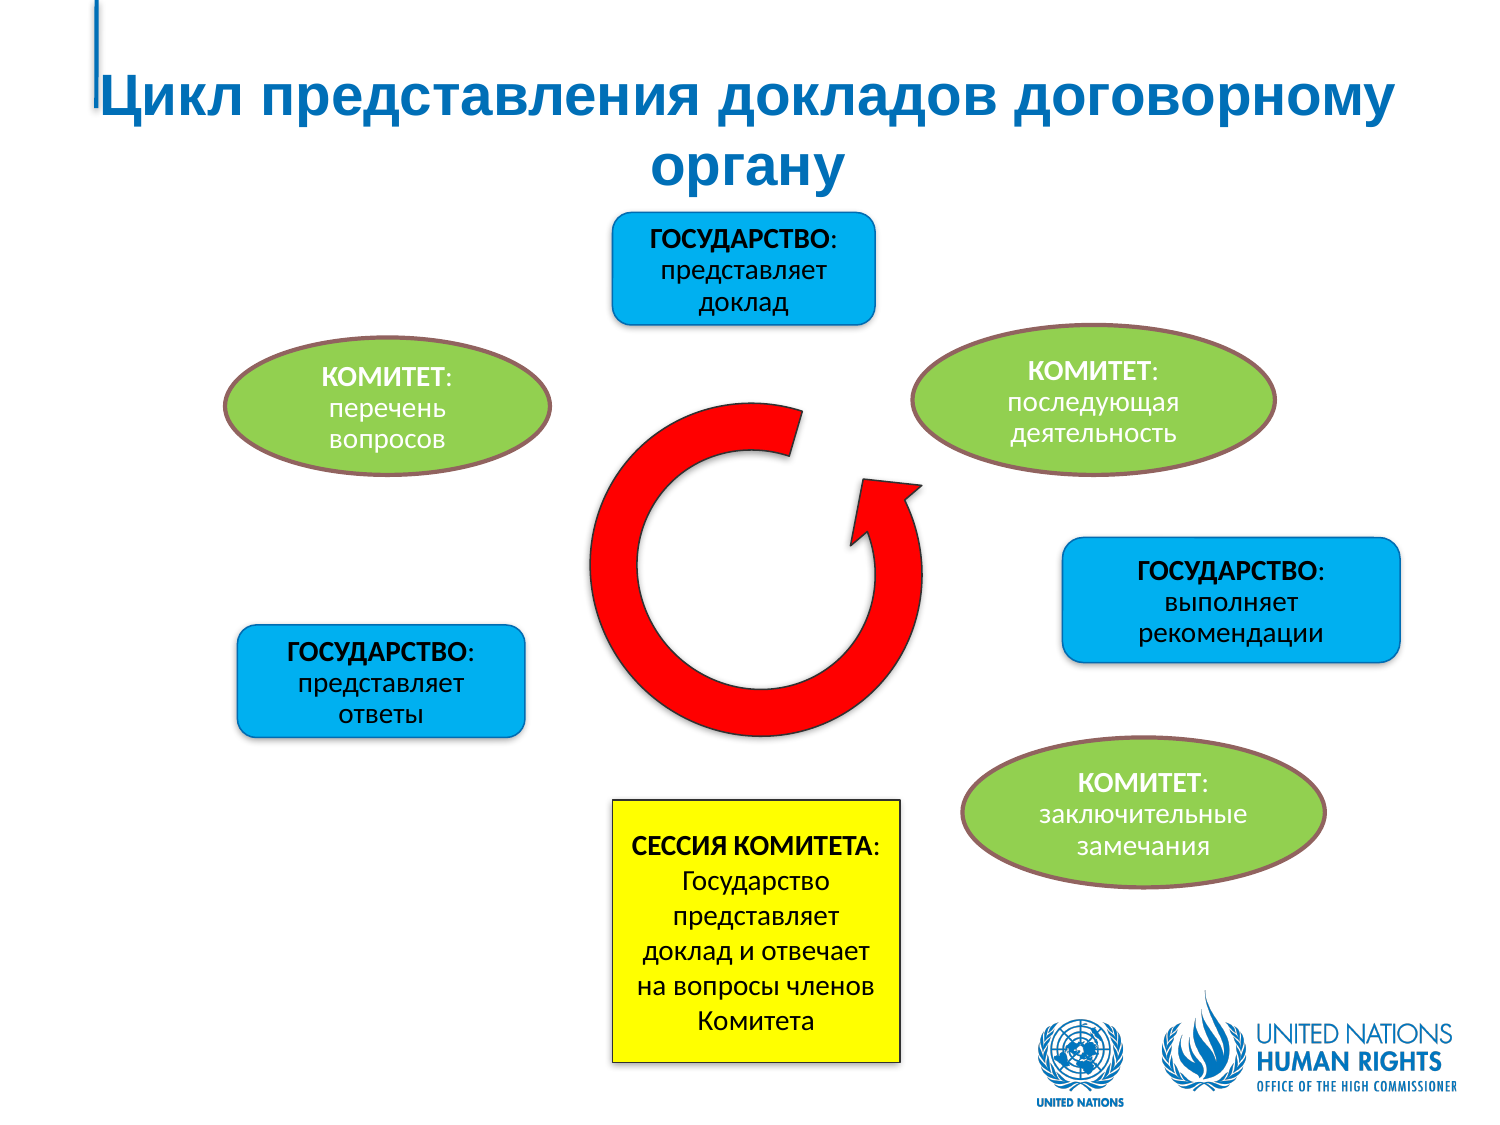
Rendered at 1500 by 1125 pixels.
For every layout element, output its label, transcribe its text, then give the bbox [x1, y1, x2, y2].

text_box [589, 402, 923, 738]
text_box КОМИТЕТ: перечень вопросов [222, 335, 553, 478]
text_box ГОСУДАРСТВО: представляет доклад [611, 211, 876, 326]
text_box СЕССИЯ КОМИТЕТА: Государство представляет доклад и отвечает на вопросы членов Комитета [612, 799, 901, 1063]
text_box ГОСУДАРСТВО: представляет ответы [236, 624, 526, 739]
title Цикл представления докладов договорному органу [58, 50, 1438, 160]
text_box КОМИТЕТ: заключительные замечания [960, 735, 1327, 890]
text_box КОМИТЕТ: последующая деятельность [910, 322, 1278, 478]
text_box ГОСУДАРСТВО: выполняет рекомендации [1061, 536, 1401, 664]
picture [1037, 990, 1457, 1107]
